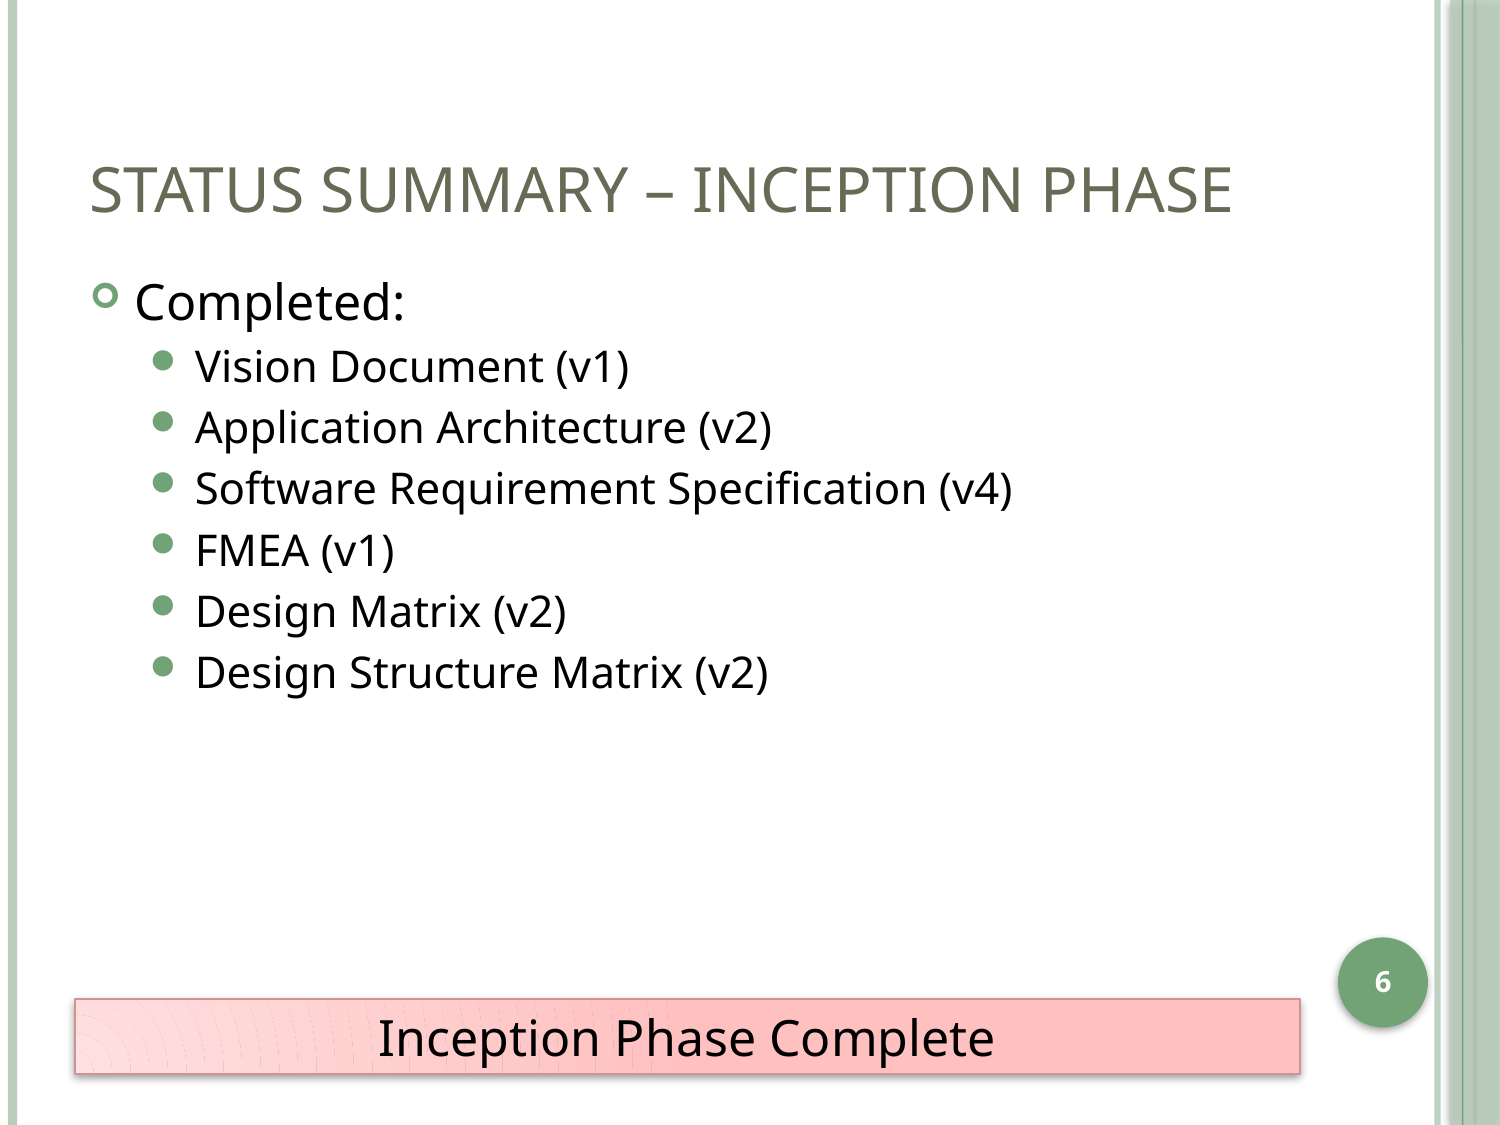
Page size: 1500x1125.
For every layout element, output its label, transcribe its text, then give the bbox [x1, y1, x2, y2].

text_box Inception Phase Complete [74, 998, 1301, 1075]
list Completed: Vision Document (v1) Application Architecture (v2) Software Requirement Specification (v4) FMEA (v1) Design Matrix (v2) Design Structure Matrix (v2) [75, 262, 1300, 997]
title Status Summary – Inception Phase [75, 45, 1325, 233]
slide_number 6 [1333, 940, 1434, 1027]
